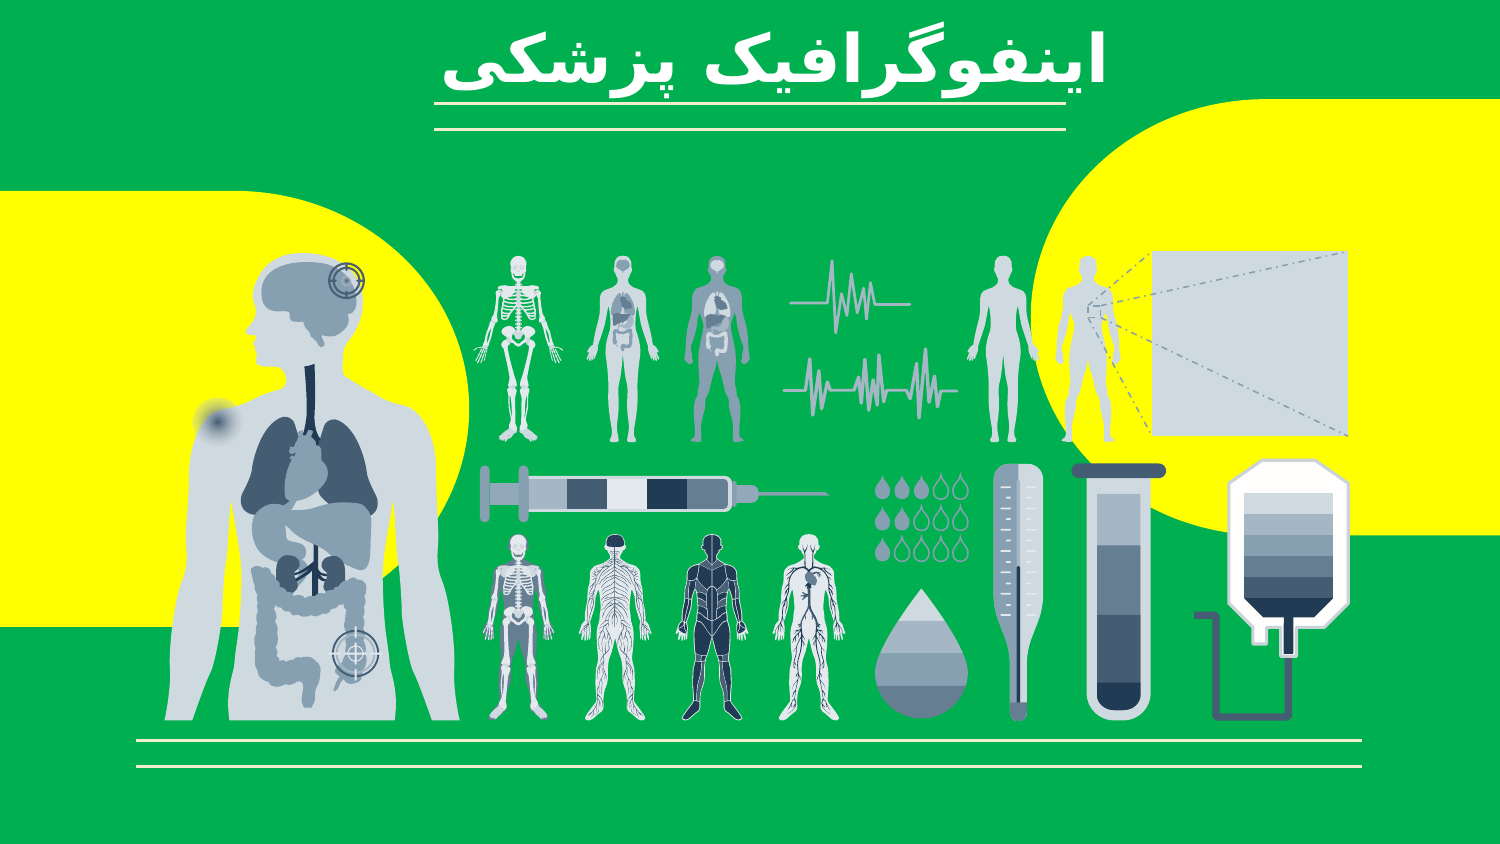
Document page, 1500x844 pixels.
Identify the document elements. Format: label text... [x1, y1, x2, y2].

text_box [481, 534, 556, 721]
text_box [328, 626, 384, 681]
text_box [164, 252, 460, 721]
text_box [472, 255, 564, 442]
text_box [585, 255, 660, 443]
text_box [772, 534, 846, 721]
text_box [675, 534, 749, 721]
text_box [479, 465, 830, 523]
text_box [328, 262, 365, 300]
text_box [789, 259, 912, 335]
text_box [966, 255, 1040, 443]
text_box [1103, 437, 1115, 443]
title اینفوگرافیک پزشکی [197, 1, 1354, 81]
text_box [1087, 251, 1349, 437]
text_box [782, 347, 959, 420]
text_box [578, 534, 652, 721]
text_box [1055, 255, 1087, 443]
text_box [1071, 463, 1167, 721]
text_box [874, 474, 968, 562]
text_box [874, 588, 968, 719]
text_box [993, 463, 1044, 722]
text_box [684, 255, 751, 443]
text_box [1194, 460, 1349, 721]
